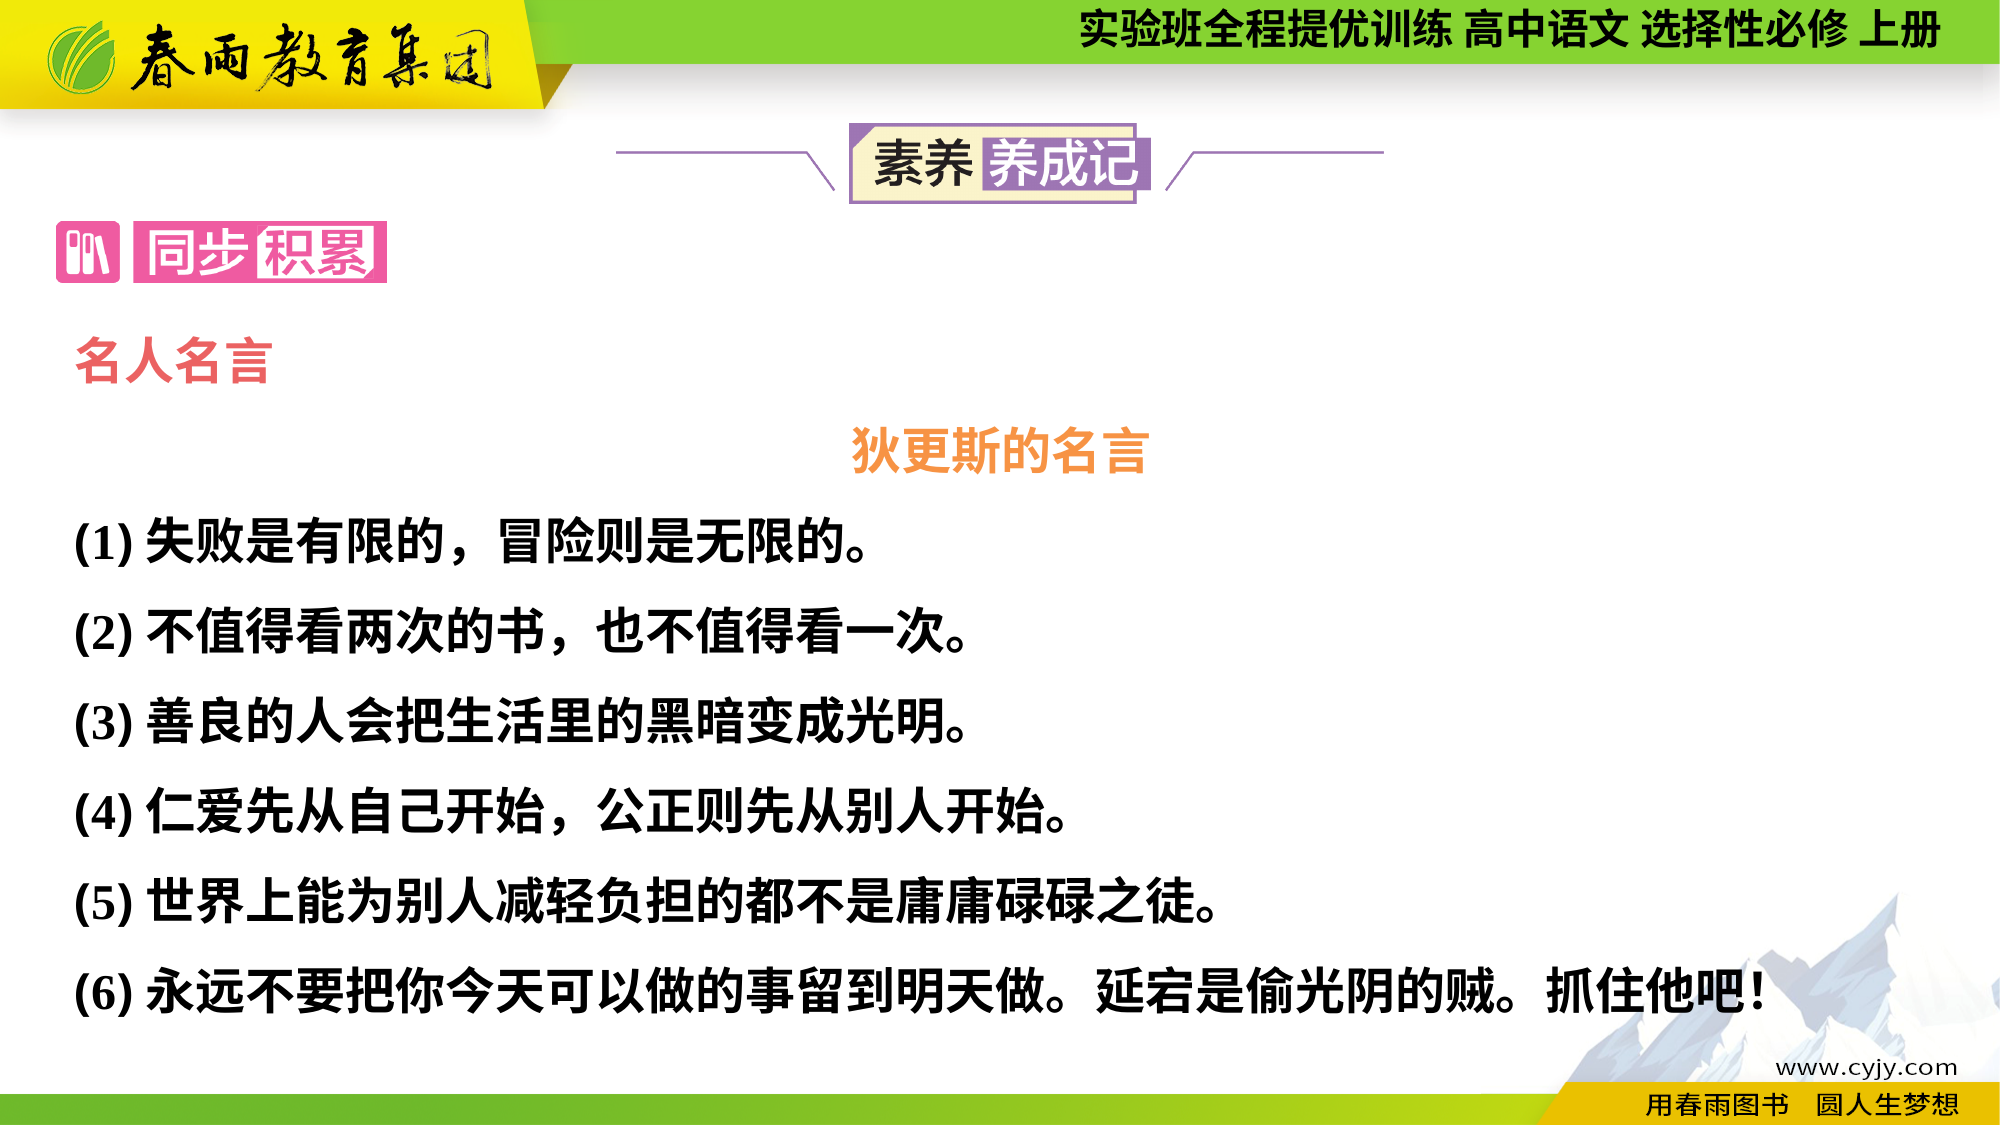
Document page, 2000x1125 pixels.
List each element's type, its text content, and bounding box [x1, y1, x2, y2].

list 名人名言 狄更斯的名言 (1)失败是有限的，冒险则是无限的。 (2)不值得看两次的书，也不值得看一次。 (3)善良的人会把生活里的黑暗变成光明。 (4)仁爱先从自己开始，公正则先从别人开始。 (5)世界上能为别人减轻负担的都不是庸庸碌碌之徒。 (6)永远不要把你今天可以做的事留到明天做。延宕是偷光阴的贼。抓住他吧！ [59, 292, 1944, 1023]
picture [0, 0, 2000, 1125]
